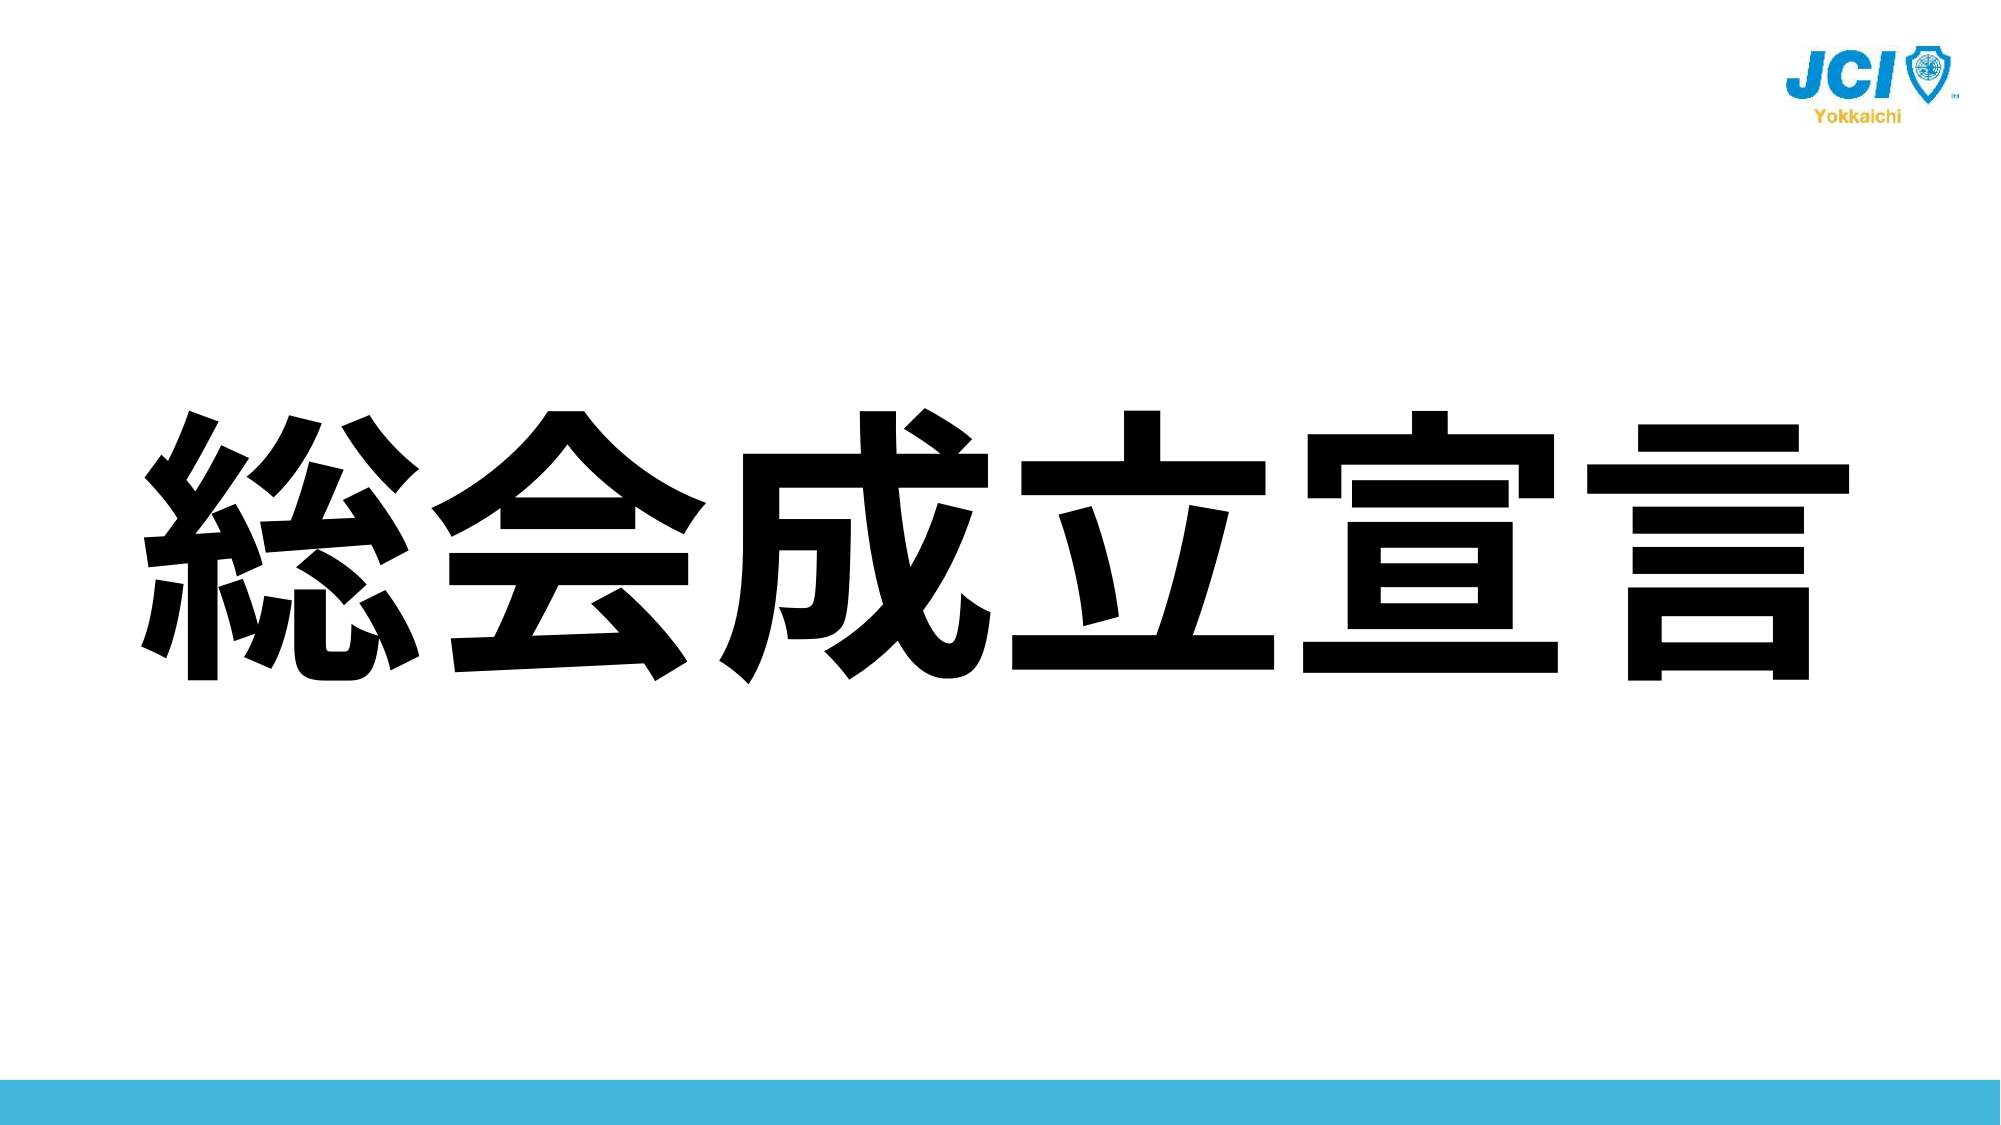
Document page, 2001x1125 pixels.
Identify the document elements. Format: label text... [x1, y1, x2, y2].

text_box 総会成立宣言 [0, 0, 2000, 1125]
